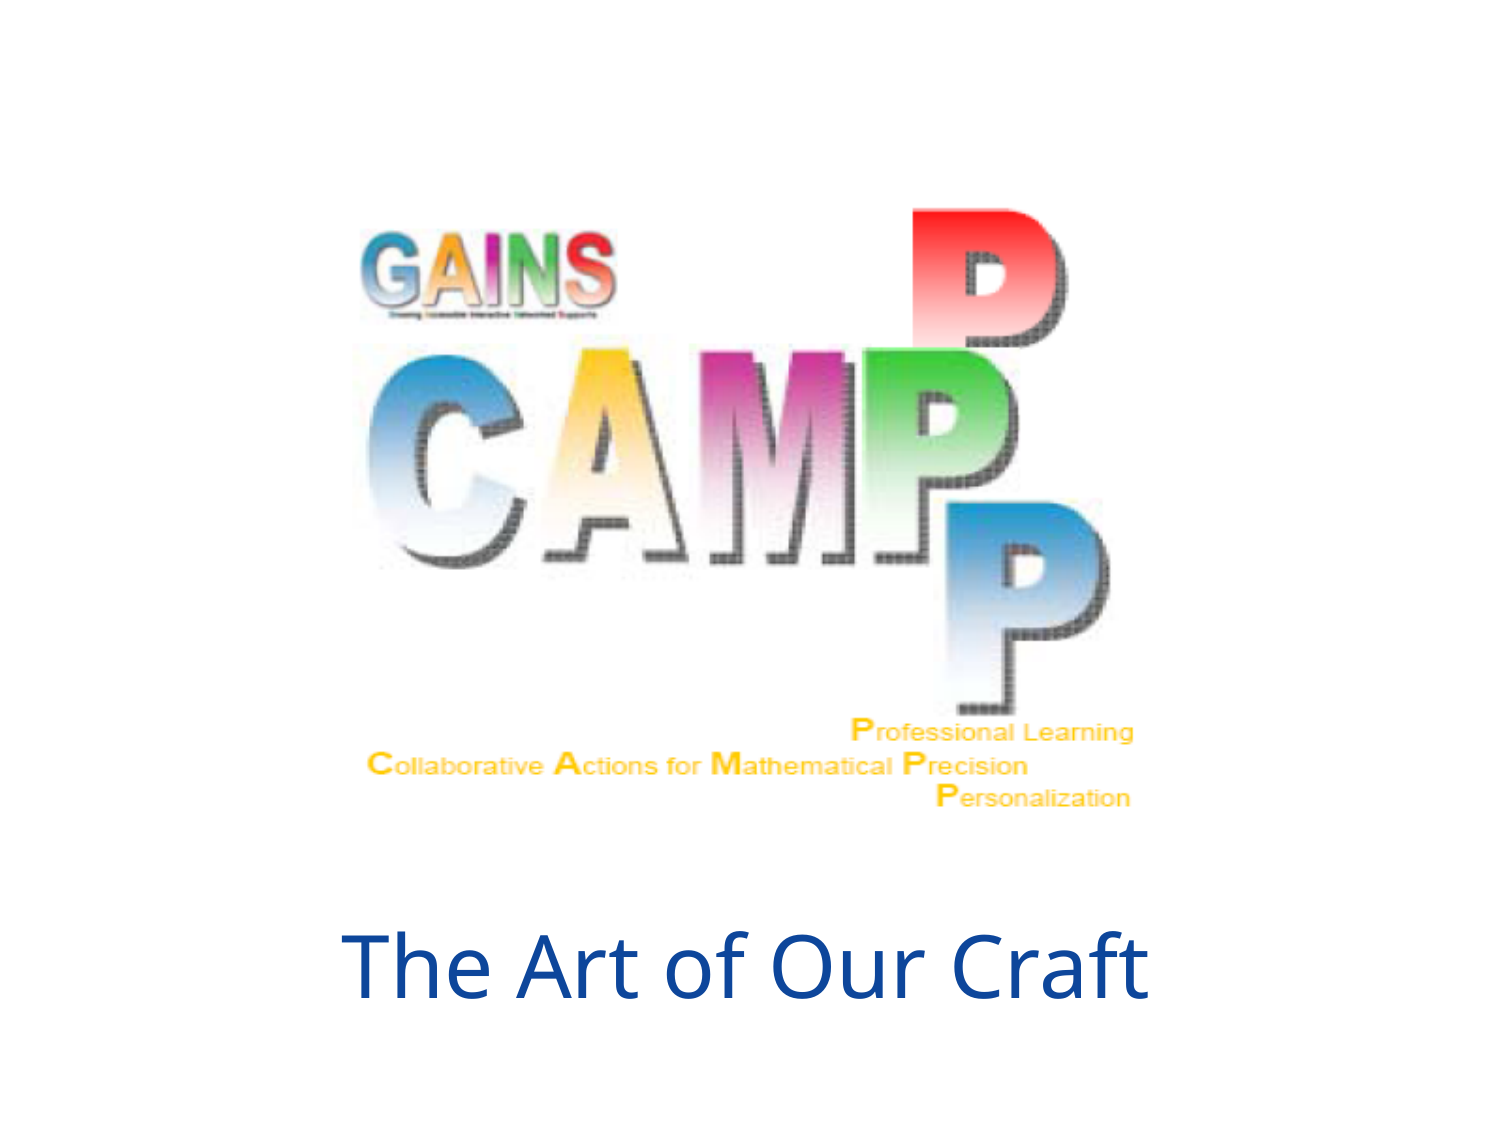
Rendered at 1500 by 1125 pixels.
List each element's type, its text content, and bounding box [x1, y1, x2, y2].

text_box The Art of Our Craft [70, 875, 1421, 1051]
picture [289, 137, 1200, 884]
